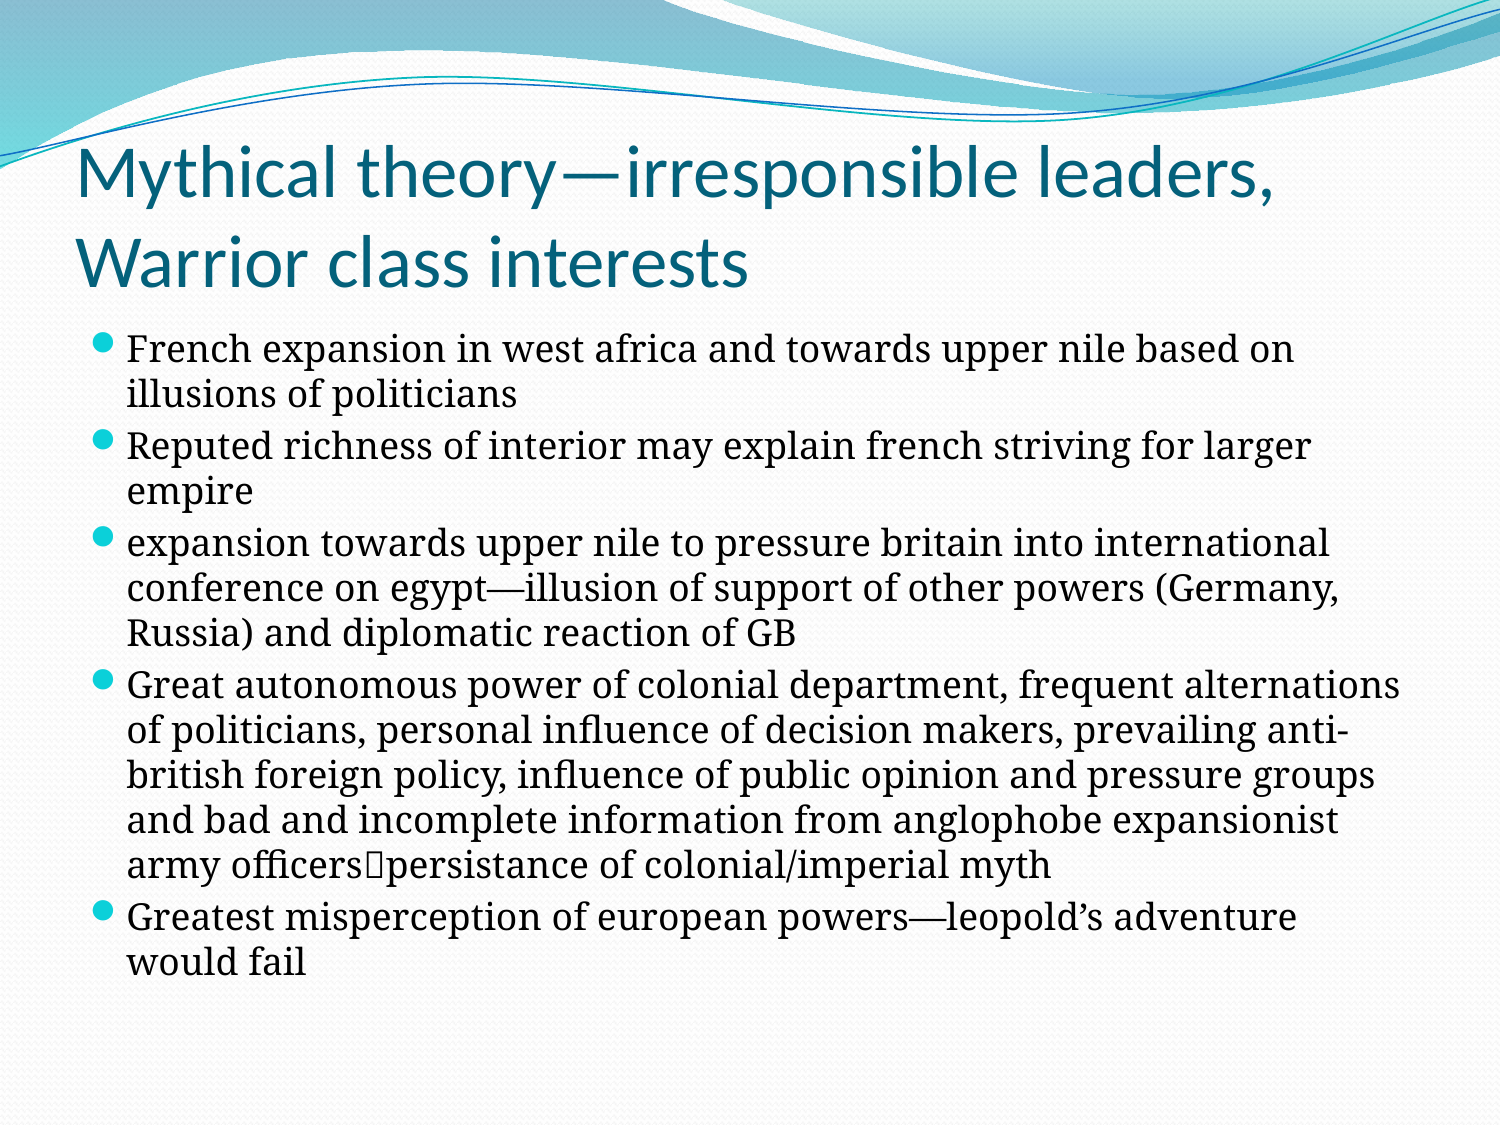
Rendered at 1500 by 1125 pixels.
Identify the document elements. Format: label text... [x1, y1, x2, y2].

list French expansion in west africa and towards upper nile based on illusions of politicians Reputed richness of interior may explain french striving for larger empire expansion towards upper nile to pressure britain into international conference on egypt—illusion of support of other powers (Germany, Russia) and diplomatic reaction of GB Great autonomous power of colonial department, frequent alternations of politicians, personal influence of decision makers, prevailing anti-british foreign policy, influence of public opinion and pressure groups and bad and incomplete information from anglophobe expansionist army officerspersistance of colonial/imperial myth Greatest misperception of european powers—leopold’s adventure would fail [75, 317, 1425, 1038]
title Mythical theory—irresponsible leaders, Warrior class interests [75, 115, 1425, 303]
